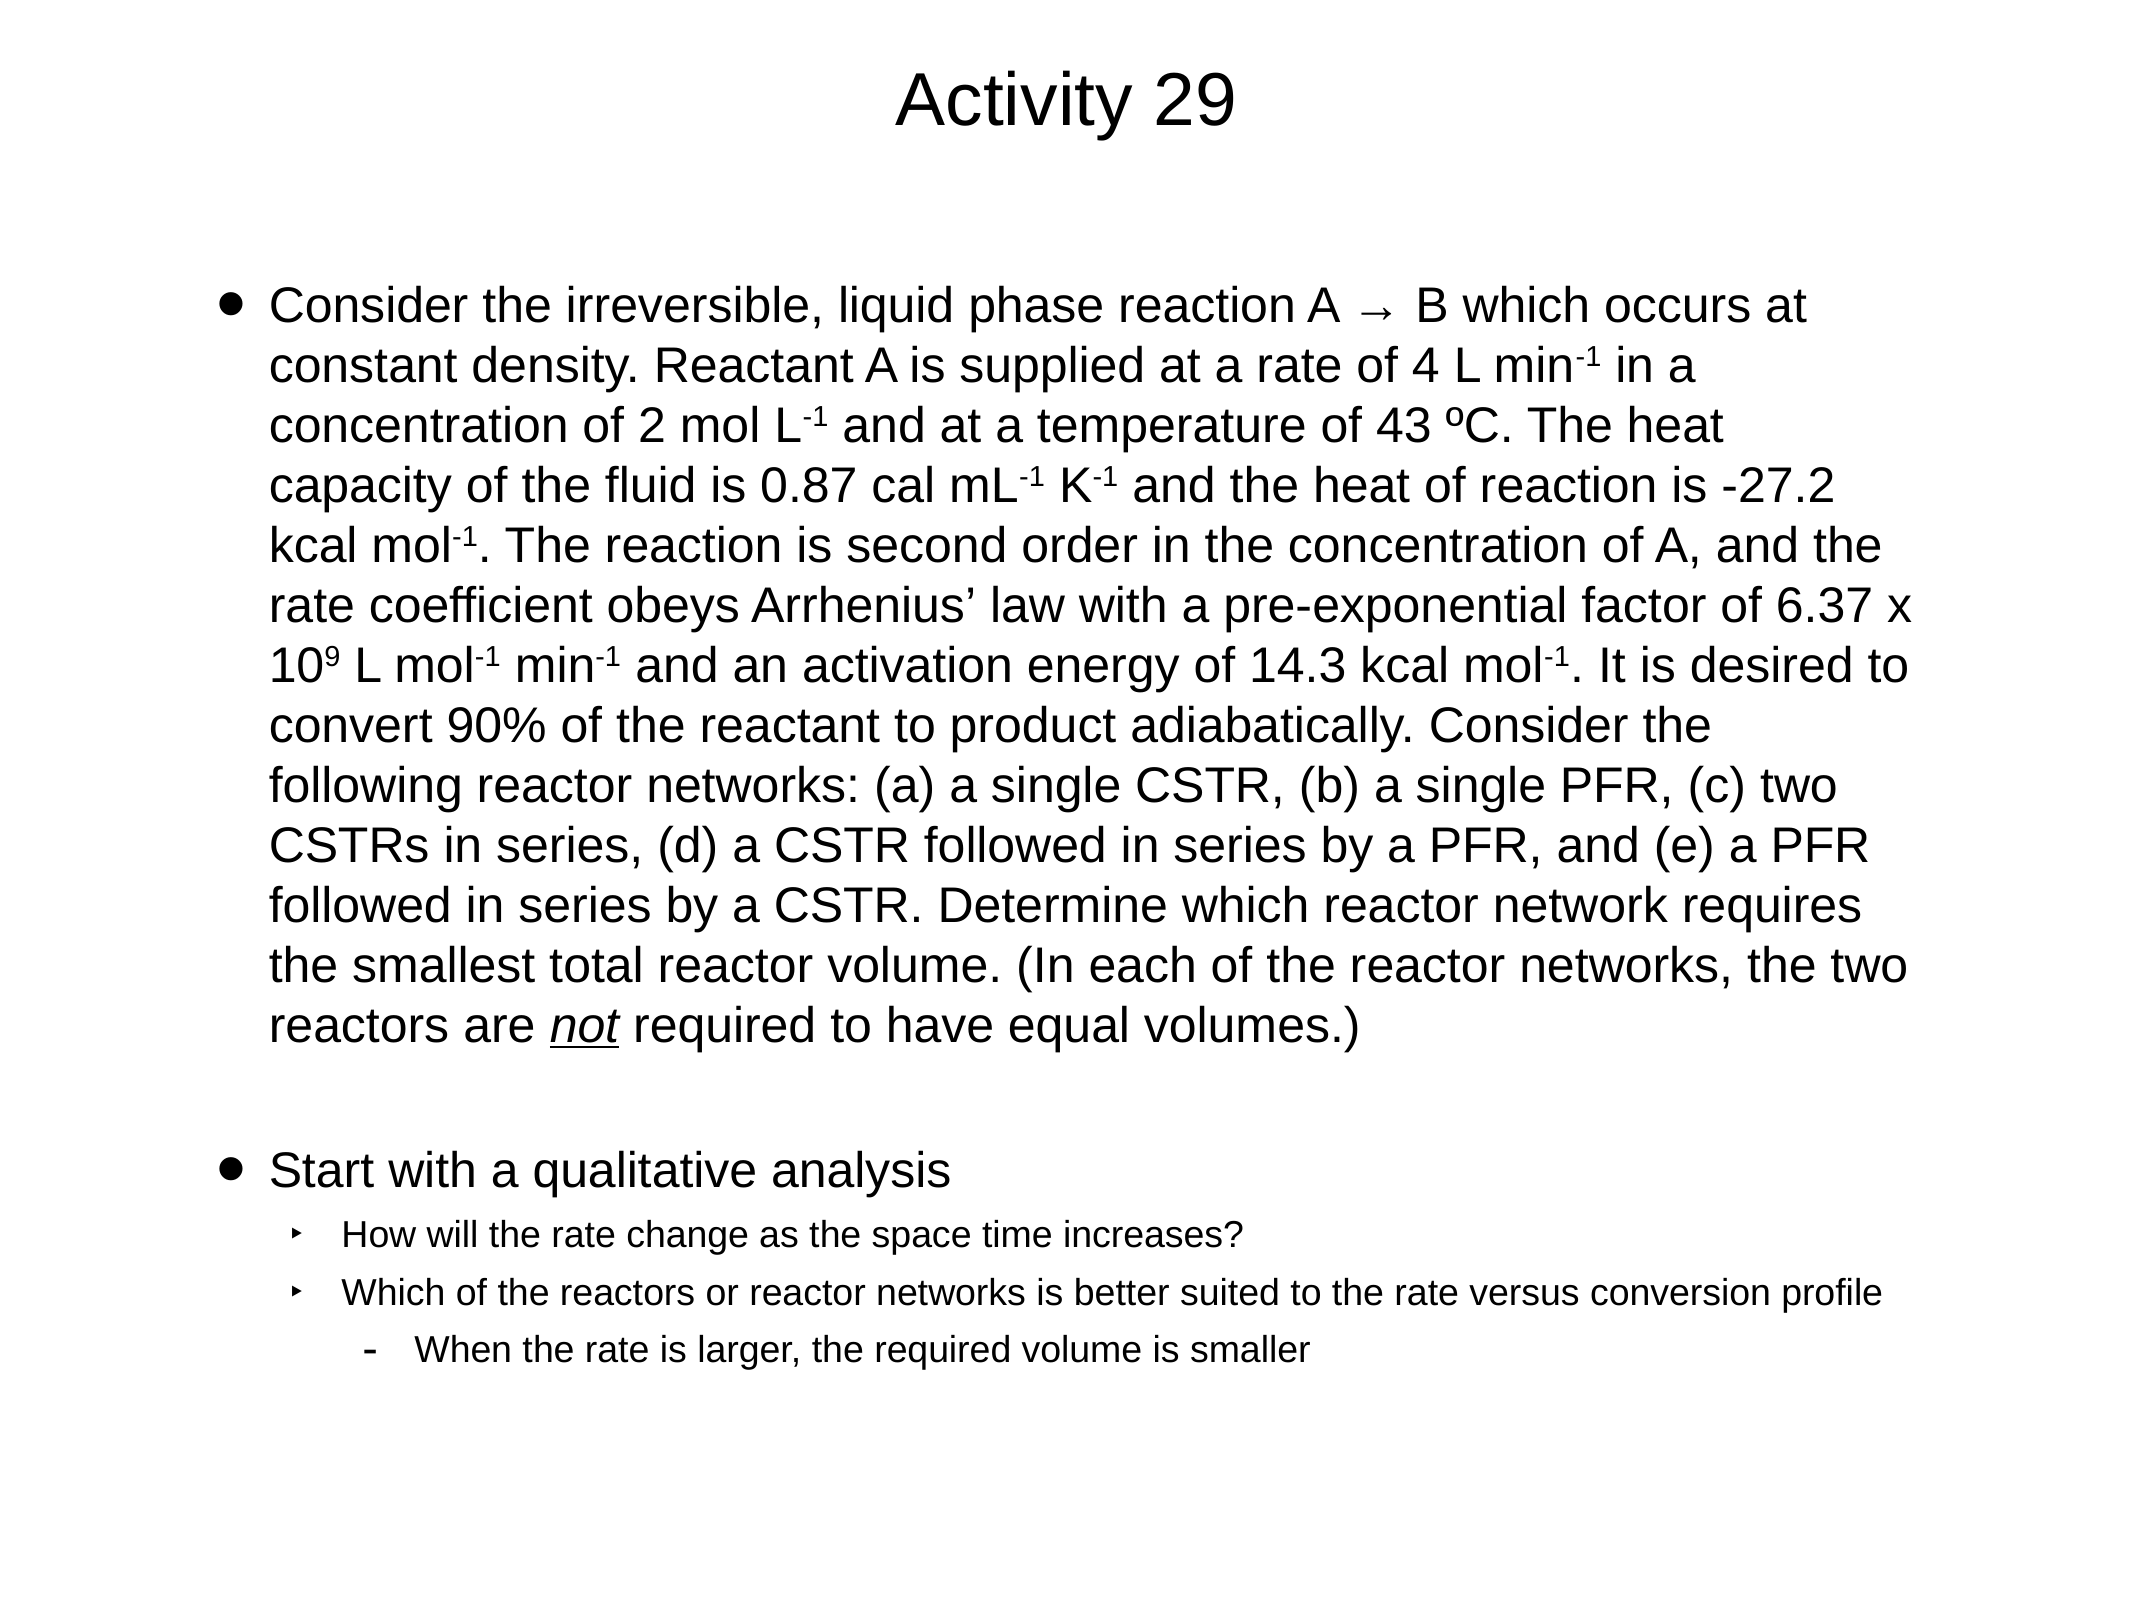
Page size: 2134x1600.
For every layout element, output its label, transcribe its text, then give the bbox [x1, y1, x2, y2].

list Consider the irreversible, liquid phase reaction A → B which occurs at constant density. Reactant A is supplied at a rate of 4 L min-1 in a concentration of 2 mol L-1 and at a temperature of 43 ºC. The heat capacity of the fluid is 0.87 cal mL-1 K-1 and the heat of reaction is -27.2 kcal mol-1. The reaction is second order in the concentration of A, and the rate coefficient obeys Arrhenius’ law with a pre-exponential factor of 6.37 x 109 L mol-1 min-1 and an activation energy of 14.3 kcal mol-1. It is desired to convert 90% of the reactant to product adiabatically. Consider the following reactor networks: (a) a single CSTR, (b) a single PFR, (c) two CSTRs in series, (d) a CSTR followed in series by a PFR, and (e) a PFR followed in series by a CSTR. Determine which reactor network requires the smallest total reactor volume. (In each of the reactor networks, the two reactors are not required to have equal volumes.) Start with a qualitative analysis How will the rate change as the space time increases? Which of the reactors or reactor networks is better suited to the rate versus conversion profile When the rate is larger, the required volume is smaller [208, 264, 1925, 1463]
title Activity 29 [208, 41, 1925, 250]
